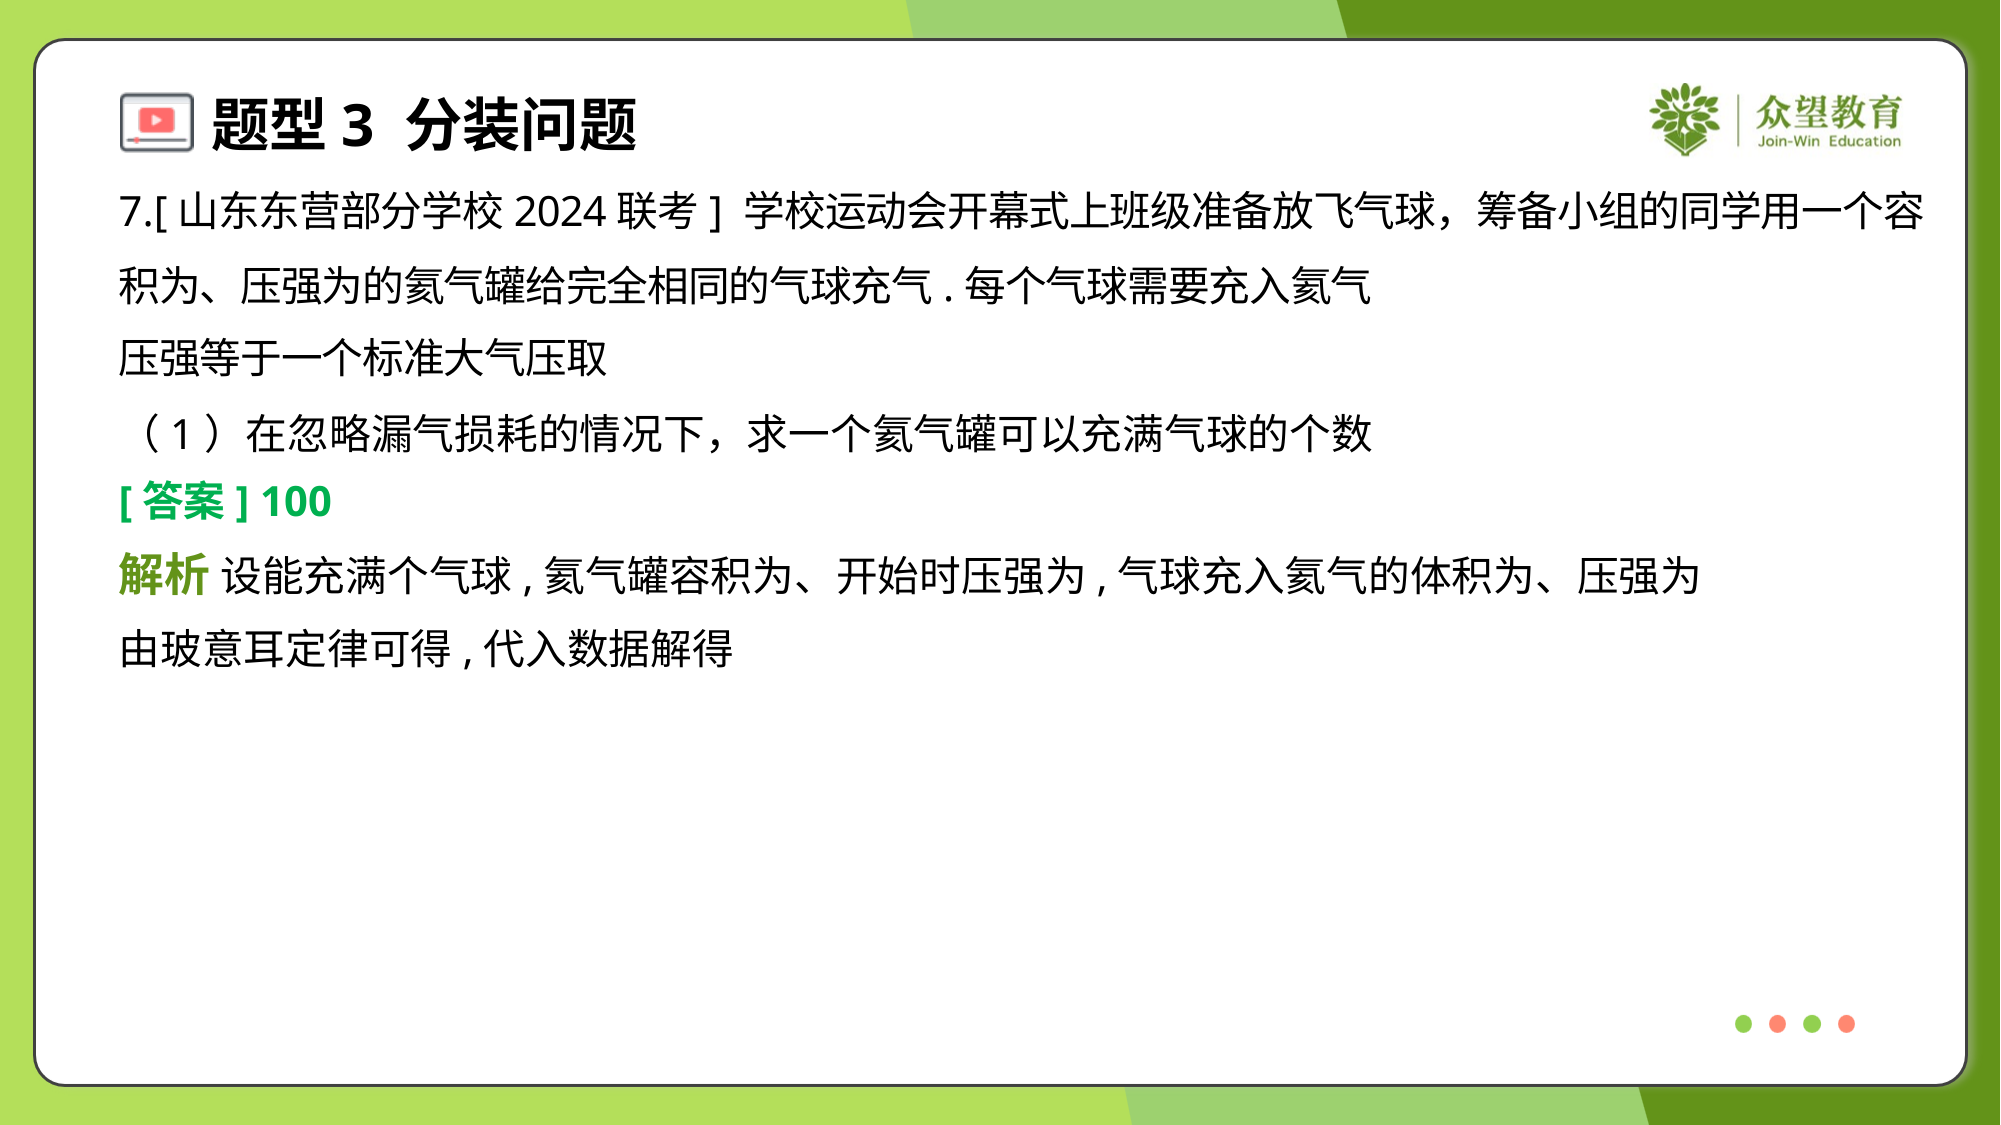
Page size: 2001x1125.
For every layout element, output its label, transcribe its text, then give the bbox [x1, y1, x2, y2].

picture [0, 0, 2000, 1125]
text_box [答案] 100 [118, 450, 1883, 517]
